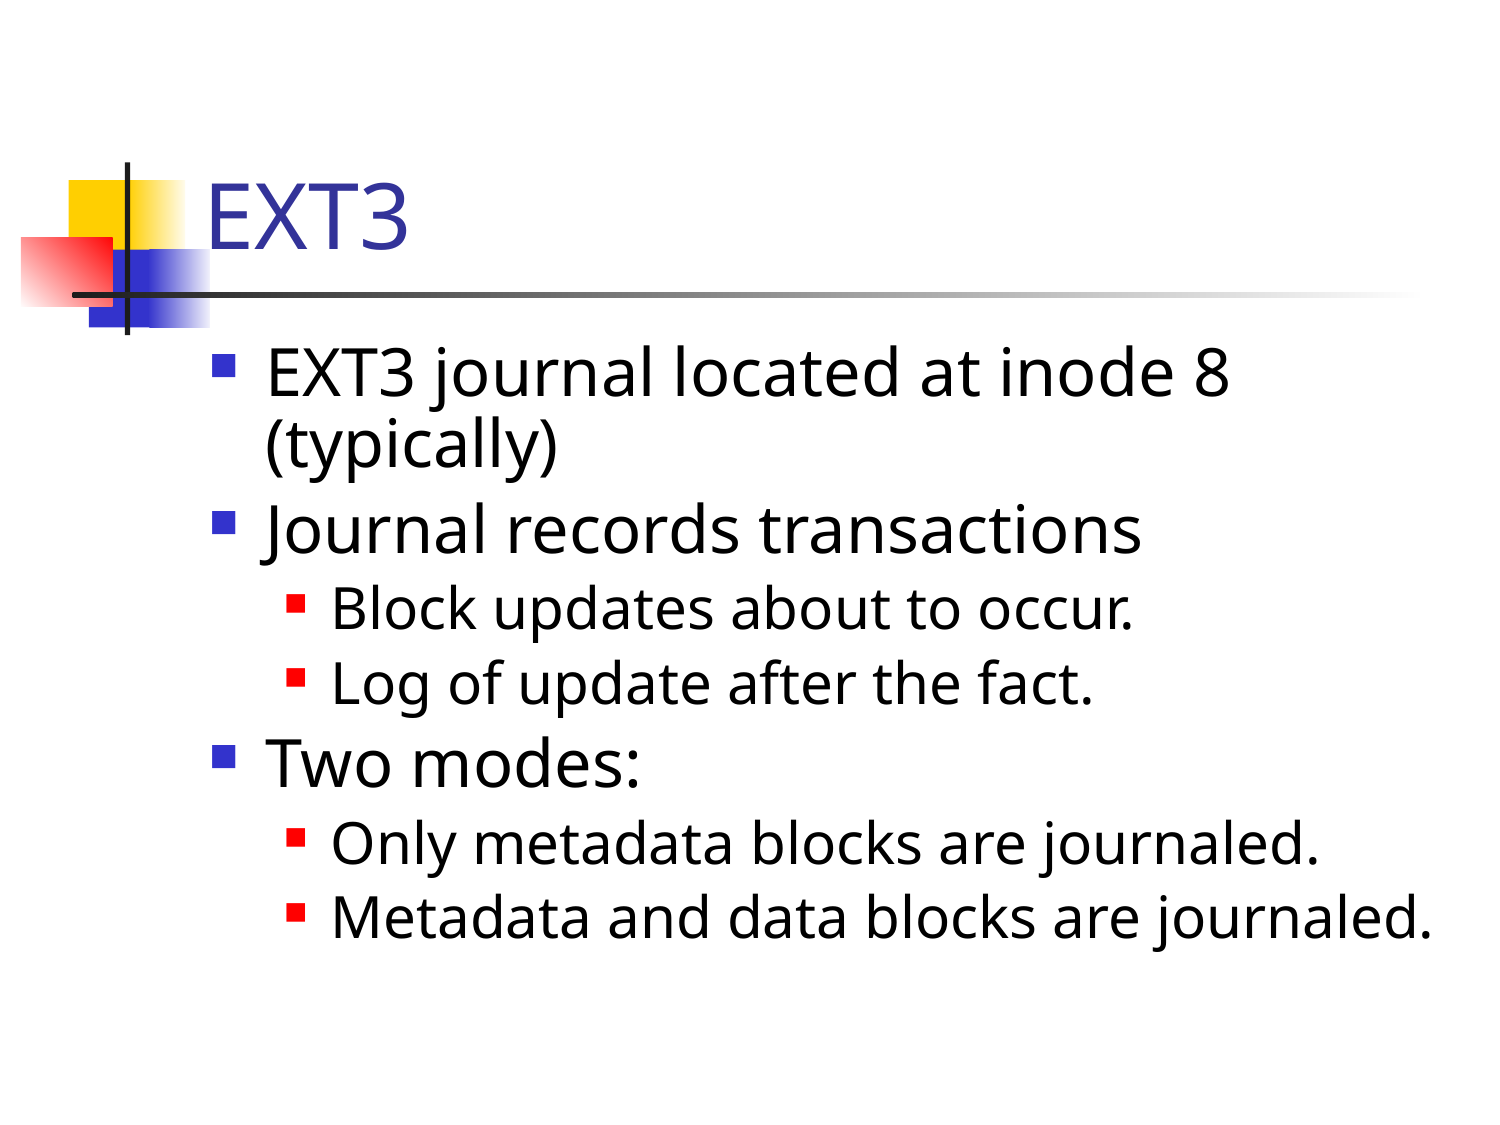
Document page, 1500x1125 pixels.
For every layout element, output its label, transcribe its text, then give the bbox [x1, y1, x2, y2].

title EXT3 [188, 34, 1468, 276]
list EXT3 journal located at inode 8 (typically) Journal records transactions Block updates about to occur. Log of update after the fact. Two modes: Only metadata blocks are journaled. Metadata and data blocks are journaled. [193, 330, 1470, 1007]
